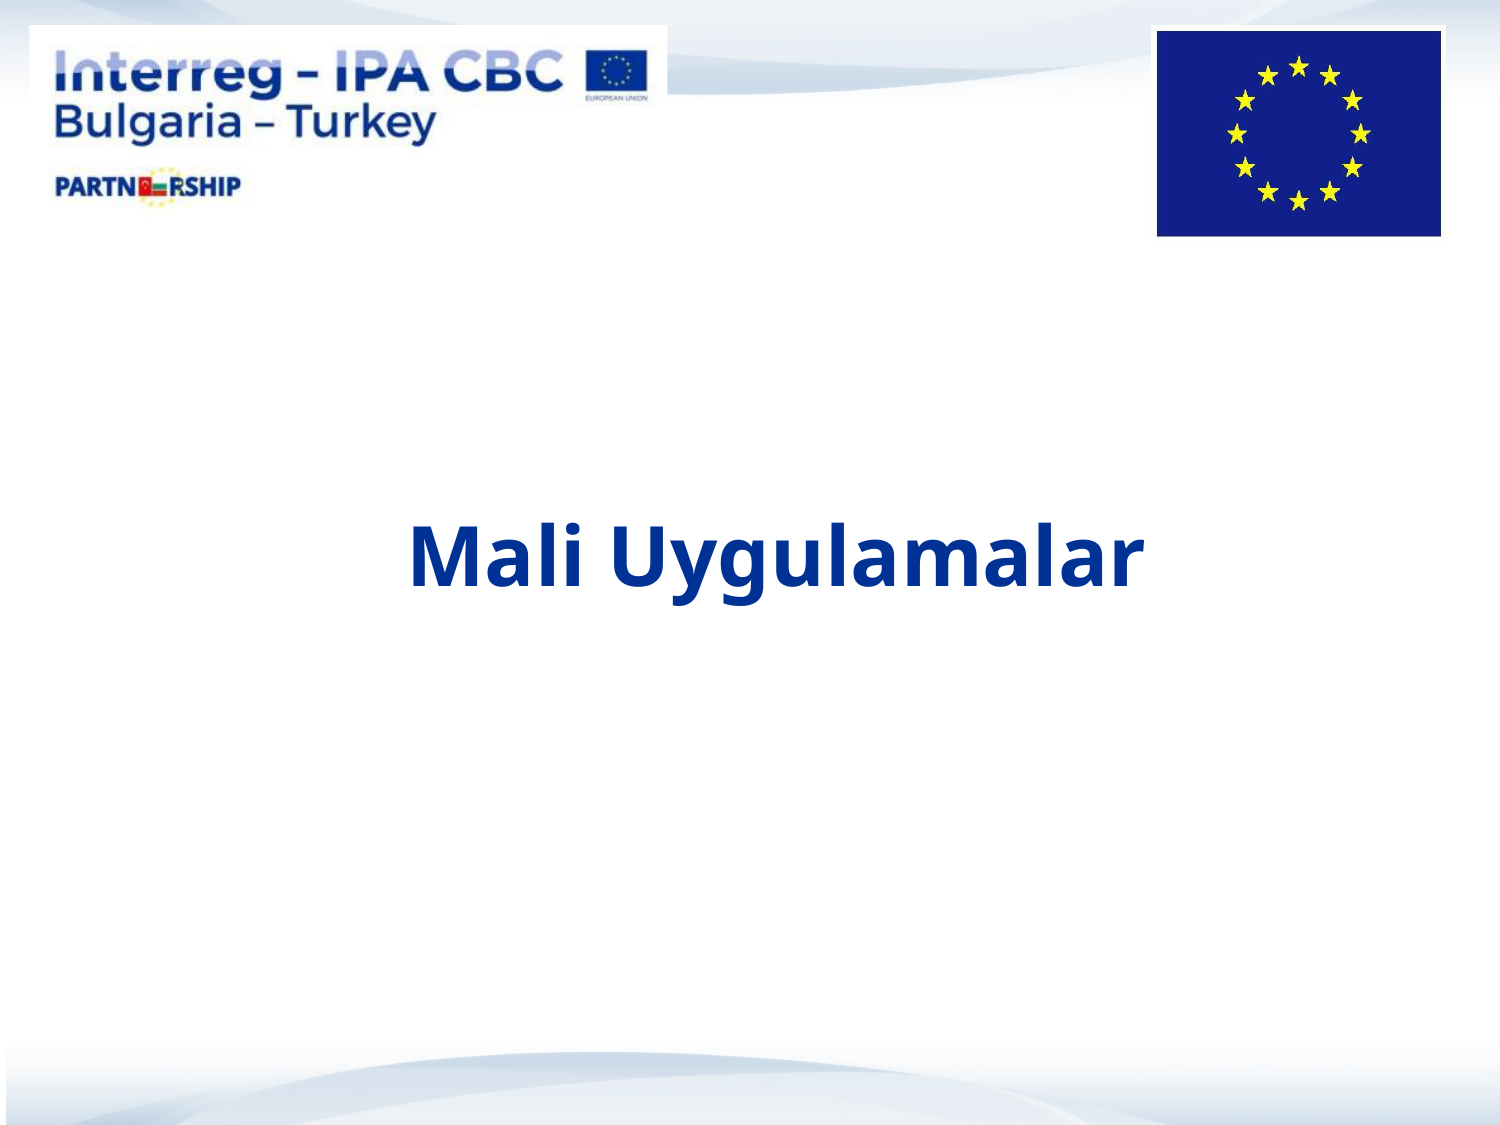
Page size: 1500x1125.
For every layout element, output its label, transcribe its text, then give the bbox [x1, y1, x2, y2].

picture [0, 0, 1500, 242]
text_box Mali Uygulamalar [64, 260, 1424, 846]
picture [5, 1046, 1500, 1125]
